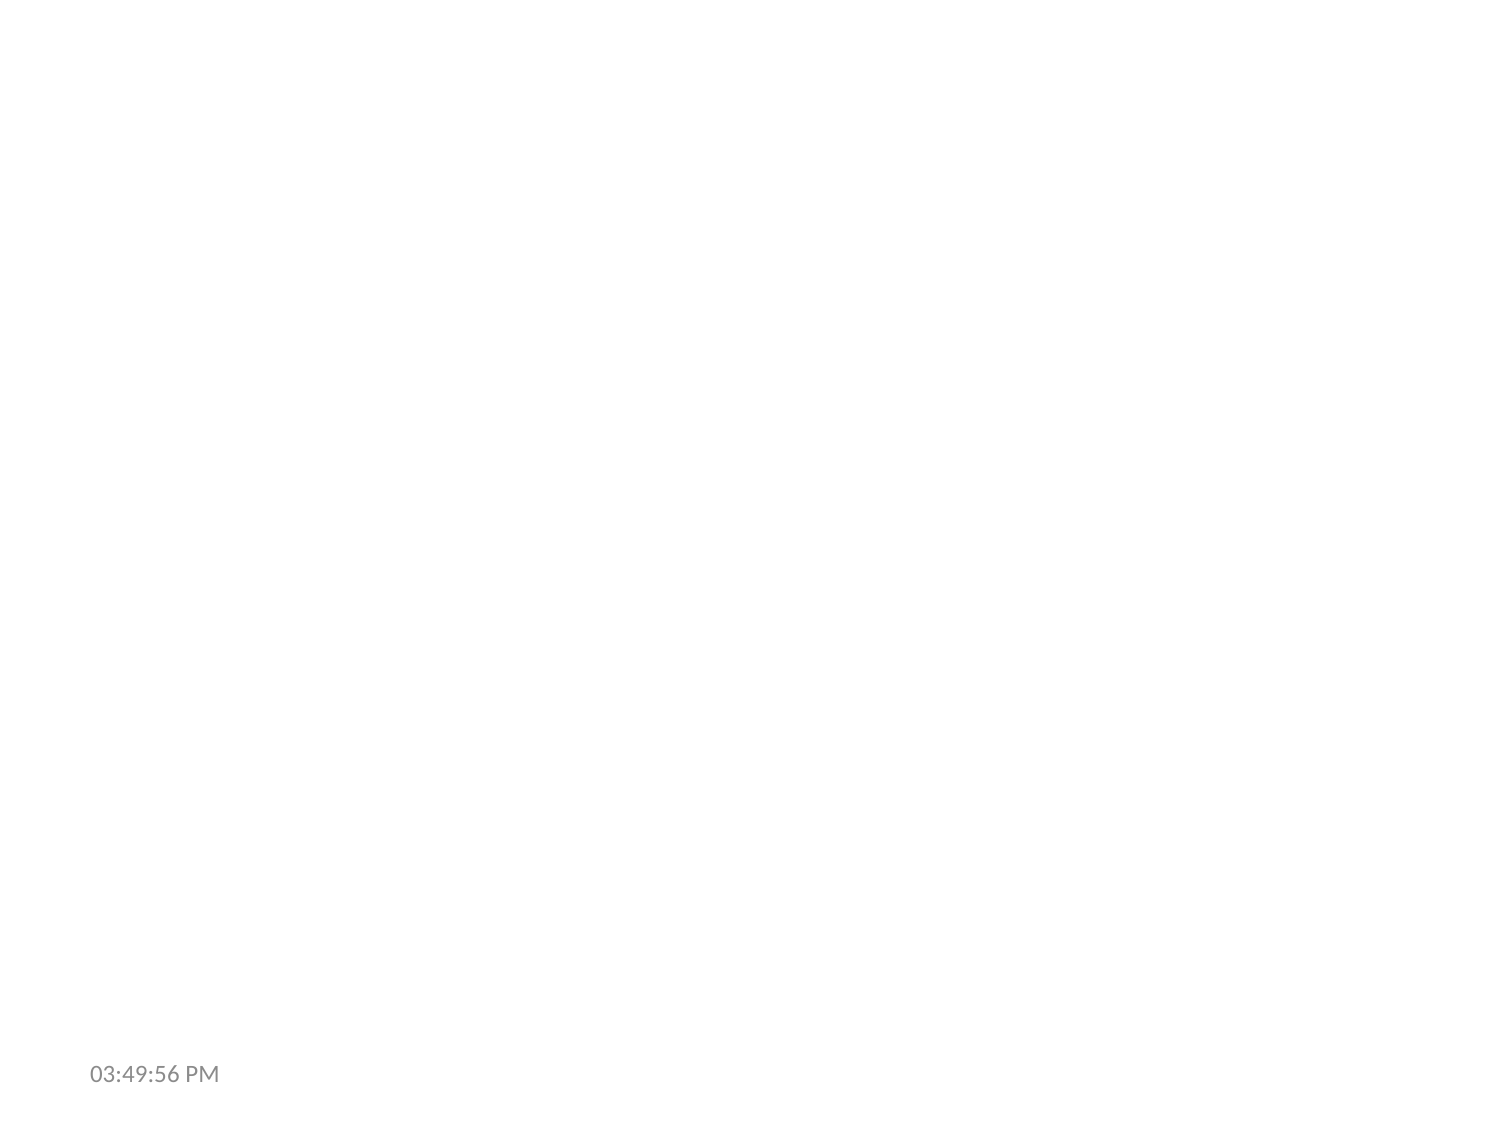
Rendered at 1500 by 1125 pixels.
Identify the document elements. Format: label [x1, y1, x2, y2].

slide_number [75, 1042, 425, 1103]
